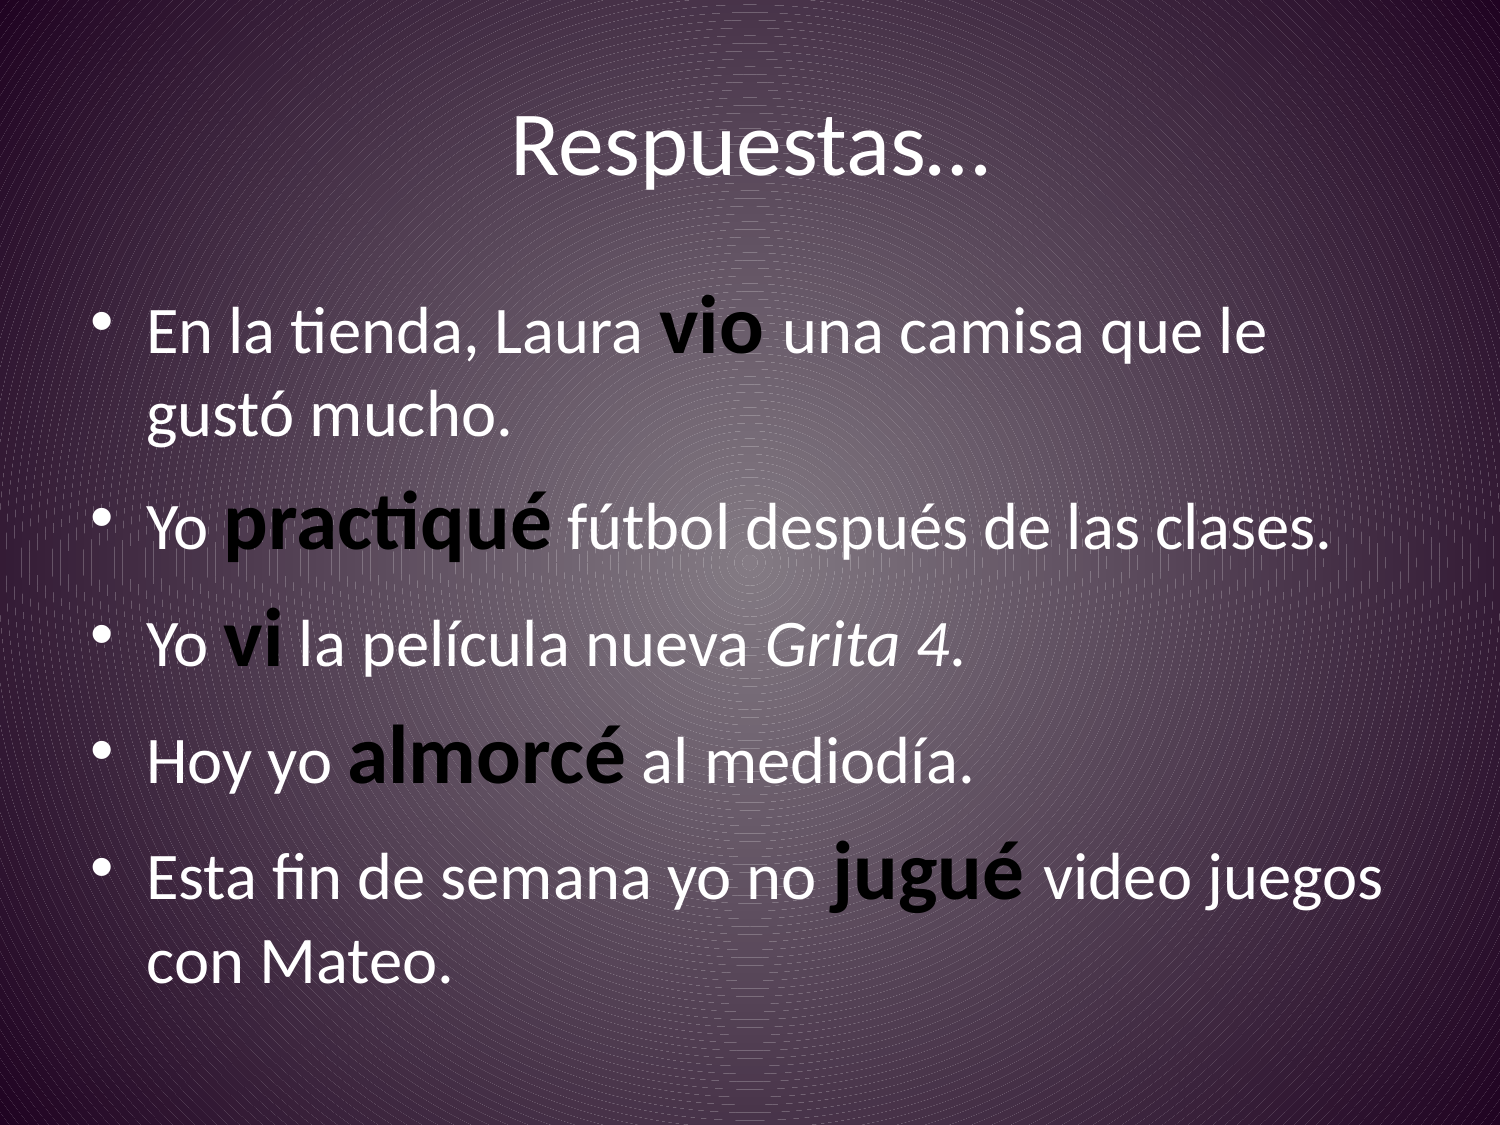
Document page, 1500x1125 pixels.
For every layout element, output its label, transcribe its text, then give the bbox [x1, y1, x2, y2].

title Respuestas… [75, 45, 1425, 233]
list En la tienda, Laura vio una camisa que le gustó mucho. Yo practiqué fútbol después de las clases. Yo vi la película nueva Grita 4. Hoy yo almorcé al mediodía. Esta fin de semana yo no jugué video juegos con Mateo. [75, 262, 1425, 1005]
